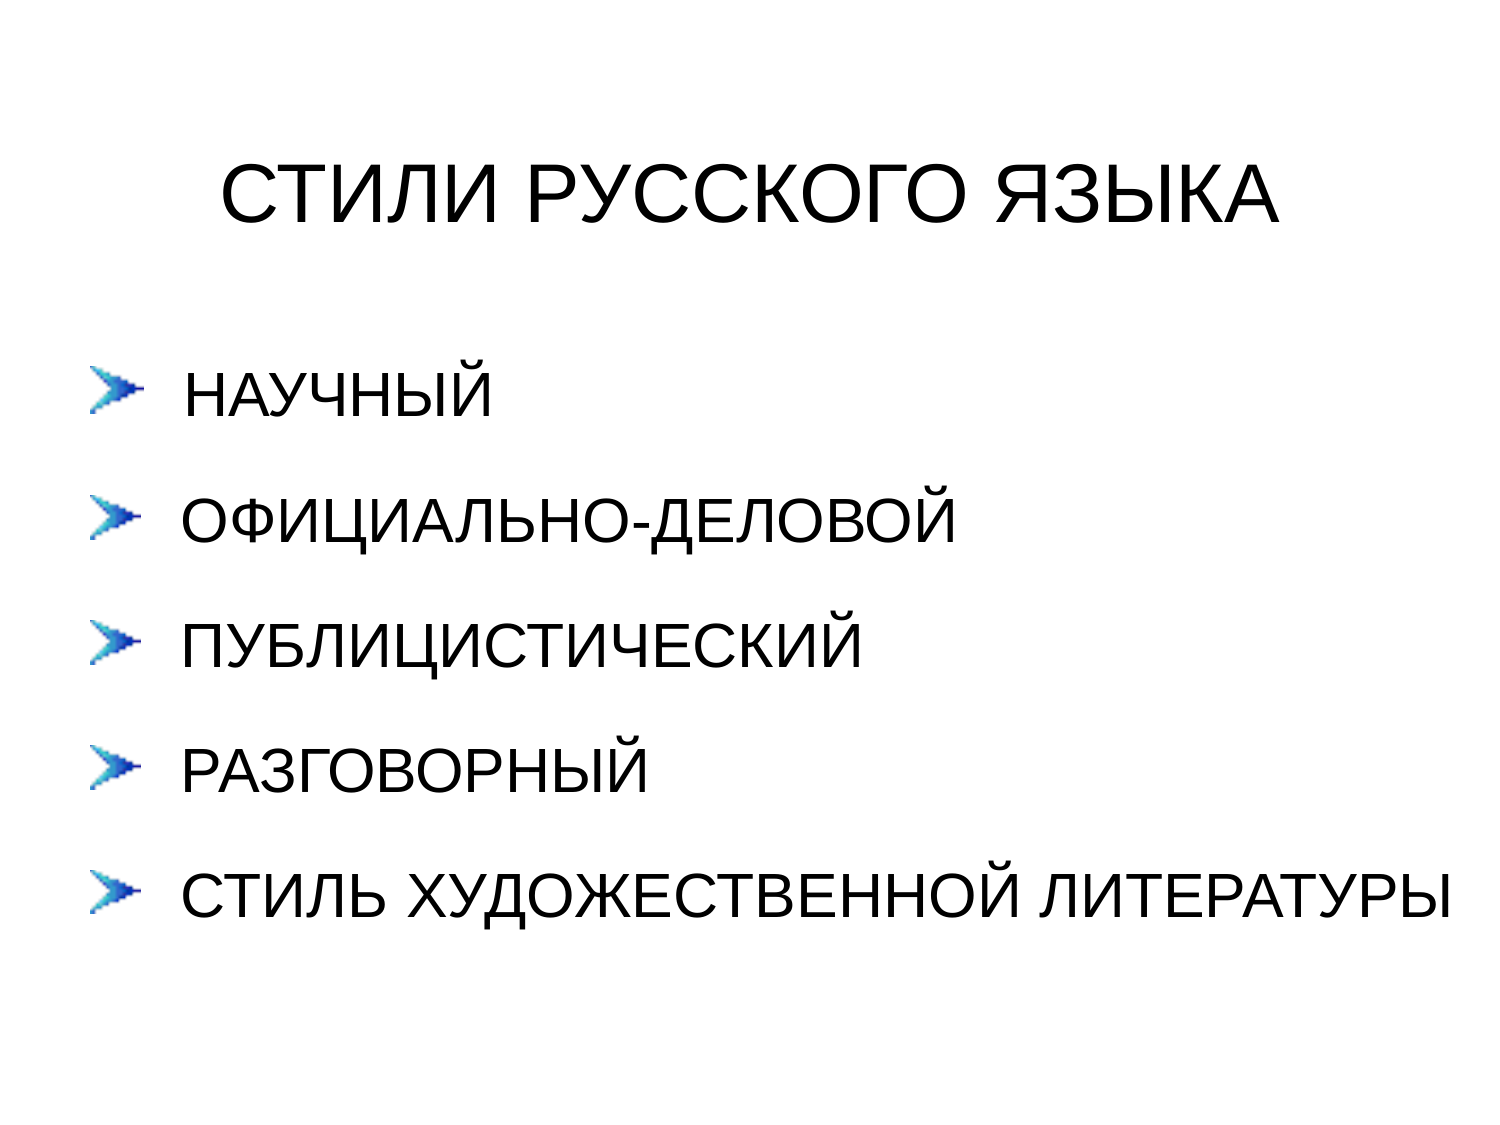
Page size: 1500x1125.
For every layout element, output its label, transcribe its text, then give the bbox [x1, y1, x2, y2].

picture [90, 870, 141, 914]
list НАУЧНЫЙ ОФИЦИАЛЬНО-ДЕЛОВОЙ ПУБЛИЦИСТИЧЕСКИЙ РАЗГОВОРНЫЙ СТИЛЬ ХУДОЖЕСТВЕННОЙ ЛИТЕРАТУРЫ [75, 302, 1500, 1005]
title СТИЛИ РУССКОГО ЯЗЫКА [75, 45, 1425, 233]
picture [90, 366, 144, 414]
picture [90, 495, 141, 540]
picture [90, 745, 141, 790]
picture [90, 620, 141, 665]
